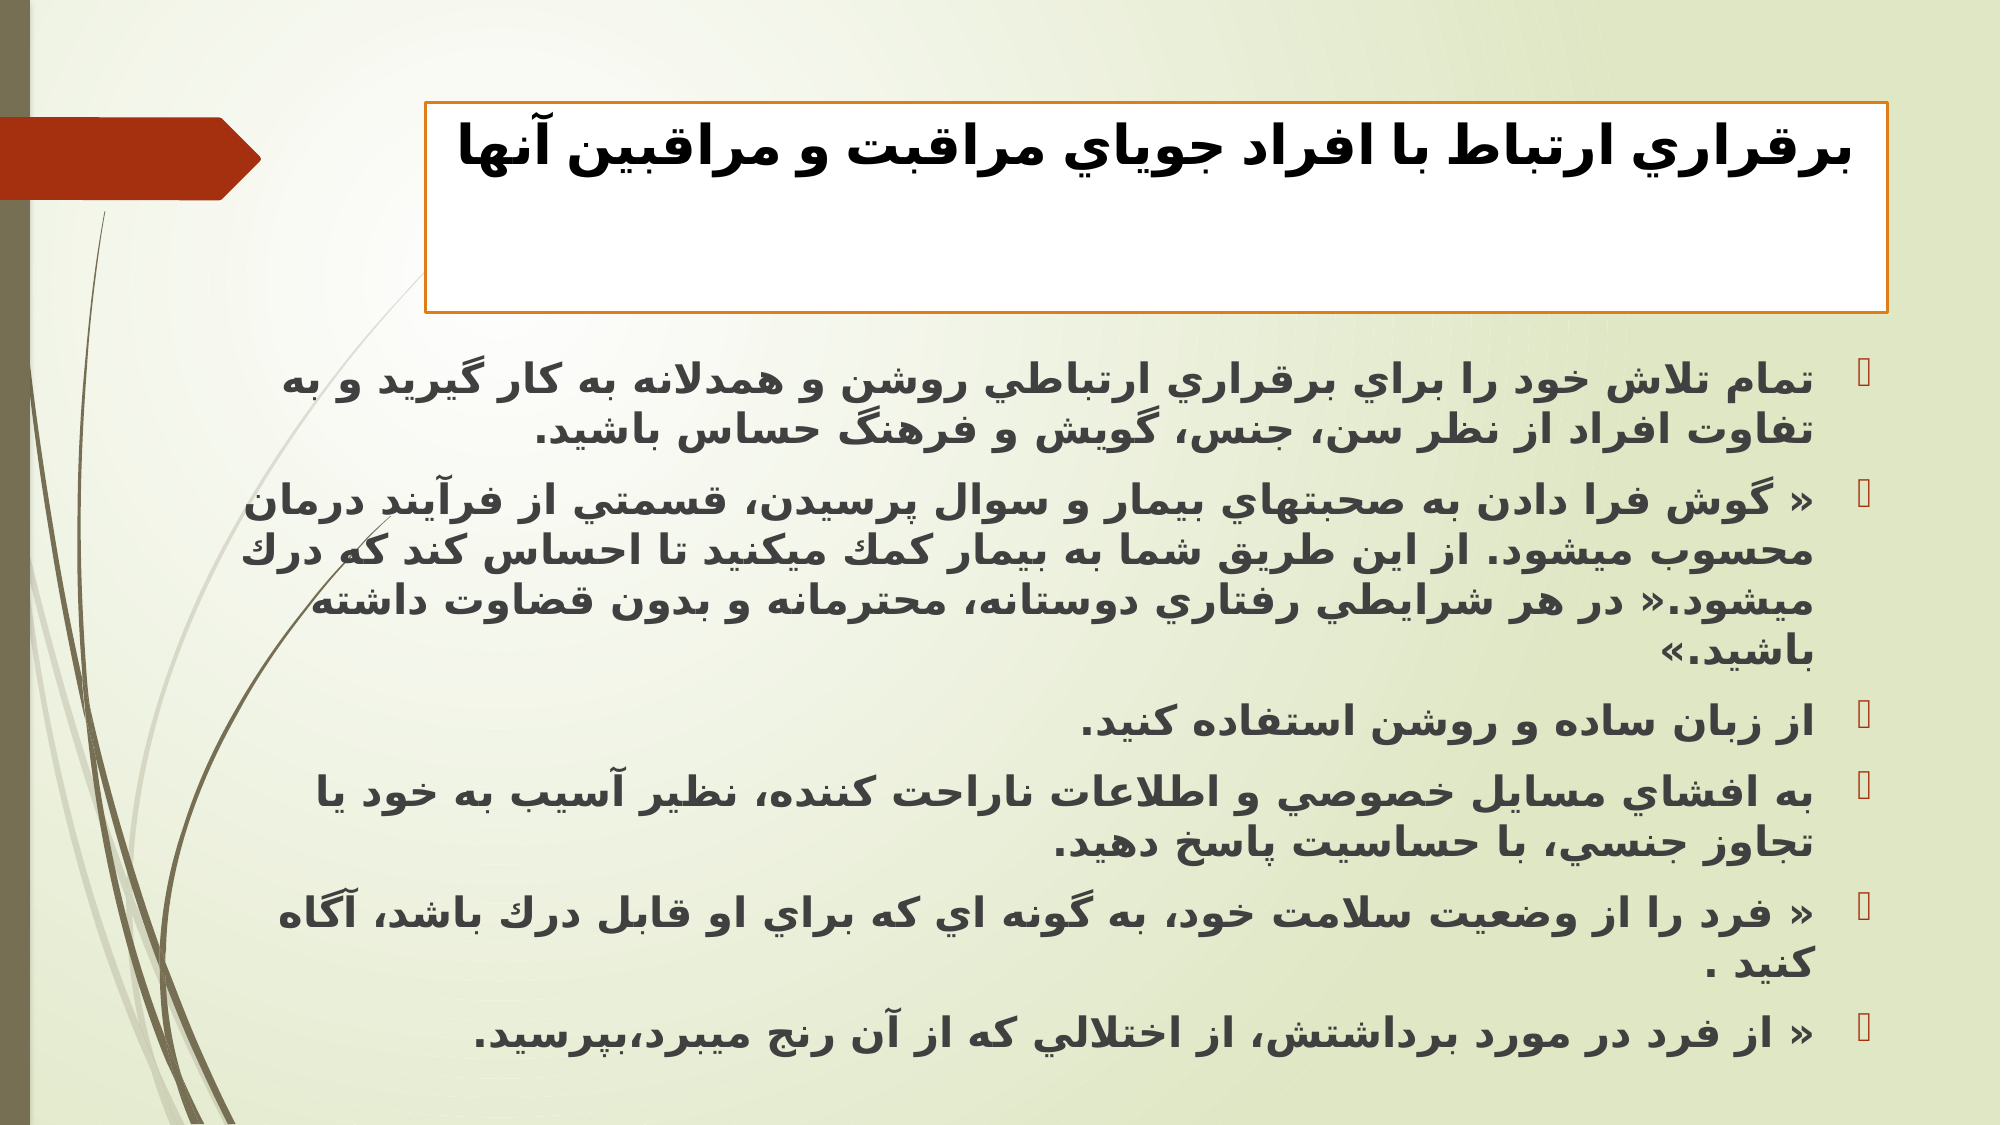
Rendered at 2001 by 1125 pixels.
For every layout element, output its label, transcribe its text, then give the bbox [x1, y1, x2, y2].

list تمام تلاش خود را براي برقراري ارتباطي روشن و همدلانه به كار گيريد و به تفاوت افراد از نظر سن، جنس، گويش و فرهنگ حساس باشيد. « گوش فرا دادن به صحبتهاي بيمار و سوال پرسيدن، قسمتي از فرآيند درمان محسوب ميشود. از اين طريق شما به بيمار كمك ميكنيد تا احساس كند كه درك ميشود.« در هر شرايطي رفتاري دوستانه، محترمانه و بدون قضاوت داشته باشيد.» از زبان ساده و روشن استفاده كنيد. به افشاي مسايل خصوصي و اطلاعات ناراحت كننده، نظير آسيب به خود يا تجاوز جنسي، با حساسيت پاسخ دهيد. « فرد را از وضعيت سلامت خود، به گونه اي كه براي او قابل درك باشد، آگاه كنيد . « از فرد در مورد برداشتش، از اختلالي كه از آن رنج ميبرد،بپرسيد. [202, 344, 1888, 1059]
title برقراري ارتباط با افراد جوياي مراقبت و مراقبين آنها [424, 101, 1889, 314]
